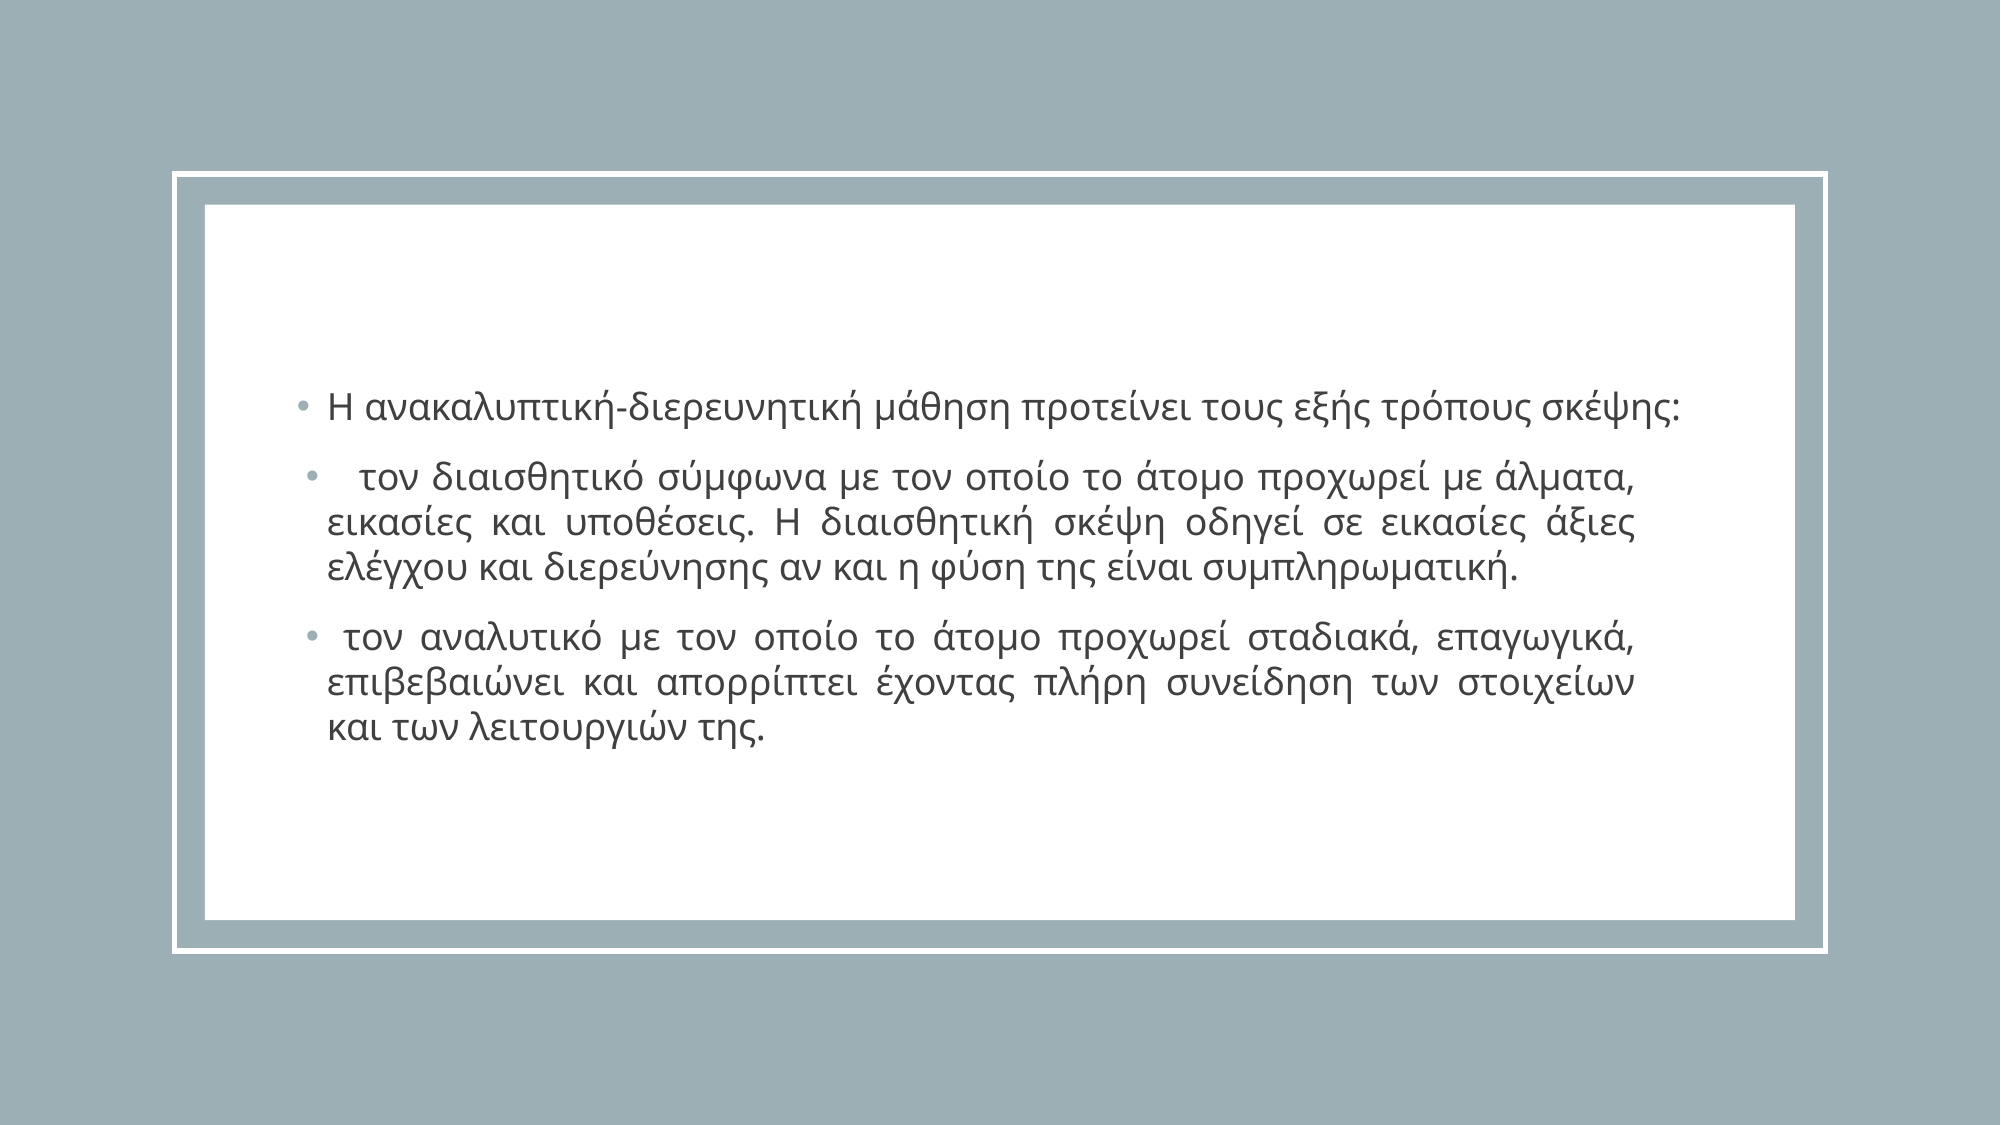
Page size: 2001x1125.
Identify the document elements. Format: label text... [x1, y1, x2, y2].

list Η ανακαλυπτική-διερευνητική μάθηση προτείνει τους εξής τρόπους σκέψης: τον διαισθητικό σύμφωνα με τον οποίο το άτομο προχωρεί με άλματα, εικασίες και υποθέσεις. Η διαισθητική σκέψη οδηγεί σε εικασίες άξιες ελέγχου και διερεύνησης αν και η φύση της είναι συμπληρωματική. τον αναλυτικό με τον οποίο το άτομο προχωρεί σταδιακά, επαγωγικά, επιβεβαιώνει και απορρίπτει έχοντας πλήρη συνείδηση των στοιχείων και των λειτουργιών της. [279, 375, 1721, 849]
text_box [0, 0, 2000, 1125]
text_box [173, 173, 1827, 952]
